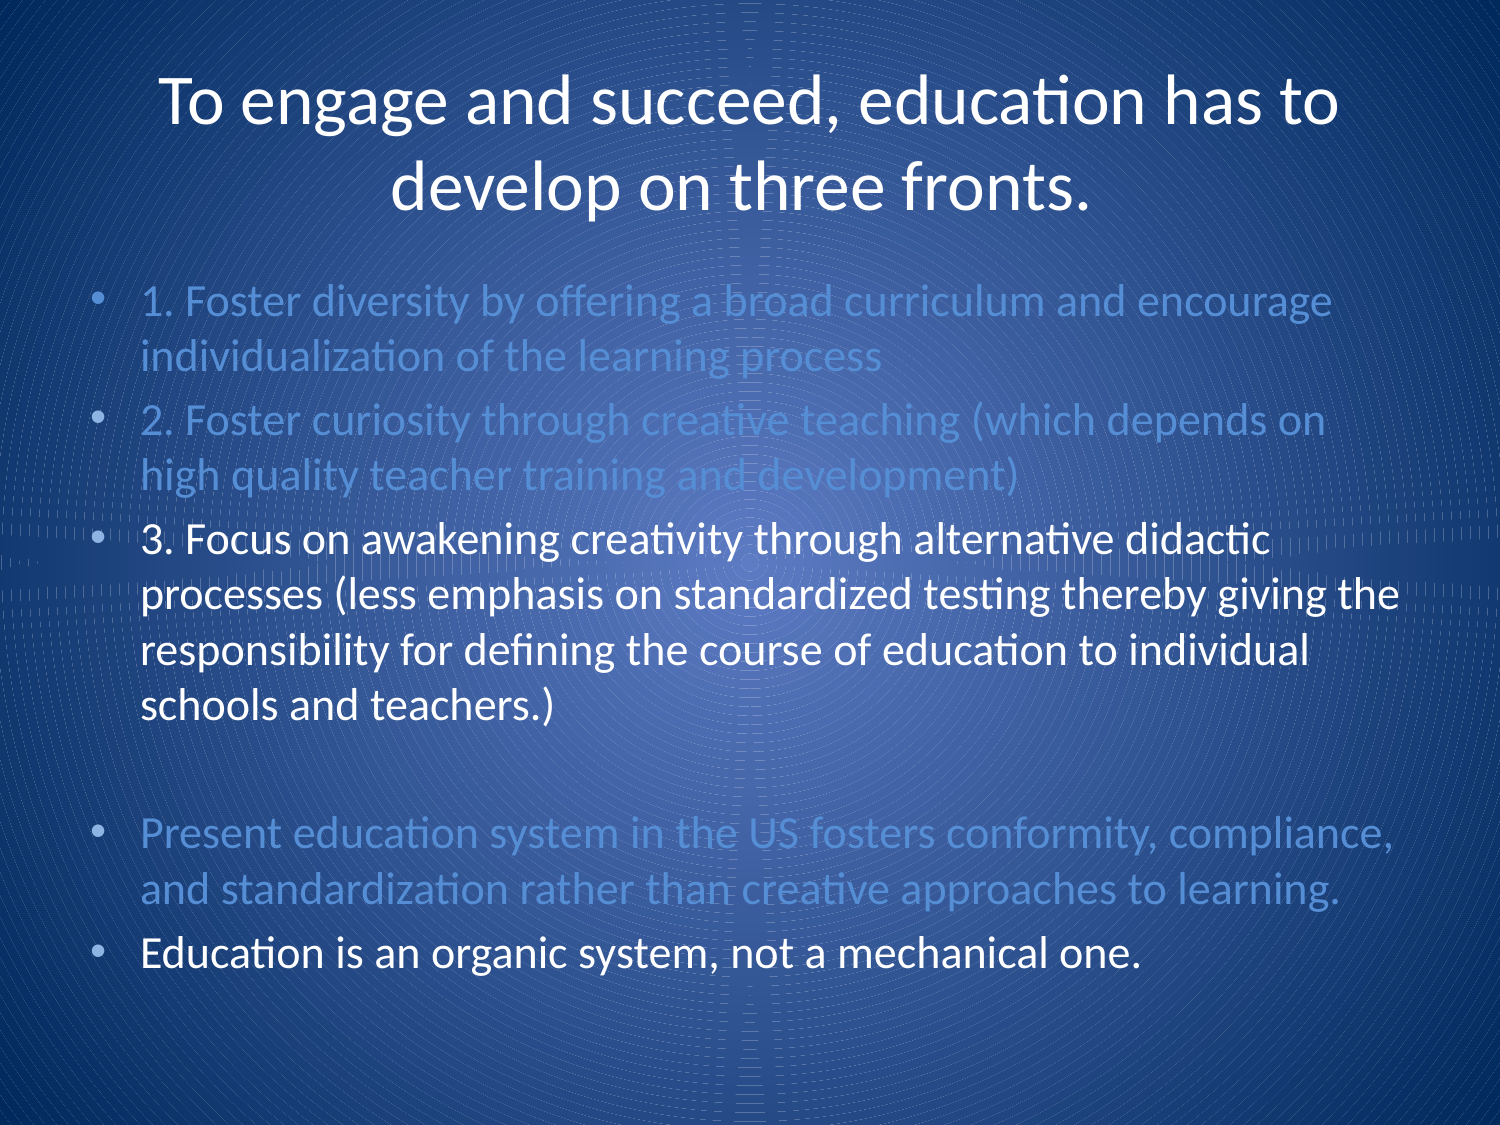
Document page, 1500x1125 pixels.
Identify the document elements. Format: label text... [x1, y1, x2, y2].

list 1. Foster diversity by offering a broad curriculum and encourage individualization of the learning process 2. Foster curiosity through creative teaching (which depends on high quality teacher training and development) 3. Focus on awakening creativity through alternative didactic processes (less emphasis on standardized testing thereby giving the responsibility for defining the course of education to individual schools and teachers.) Present education system in the US fosters conformity, compliance, and standardization rather than creative approaches to learning. Education is an organic system, not a mechanical one. [75, 262, 1425, 1005]
title To engage and succeed, education has to develop on three fronts. [75, 45, 1425, 233]
